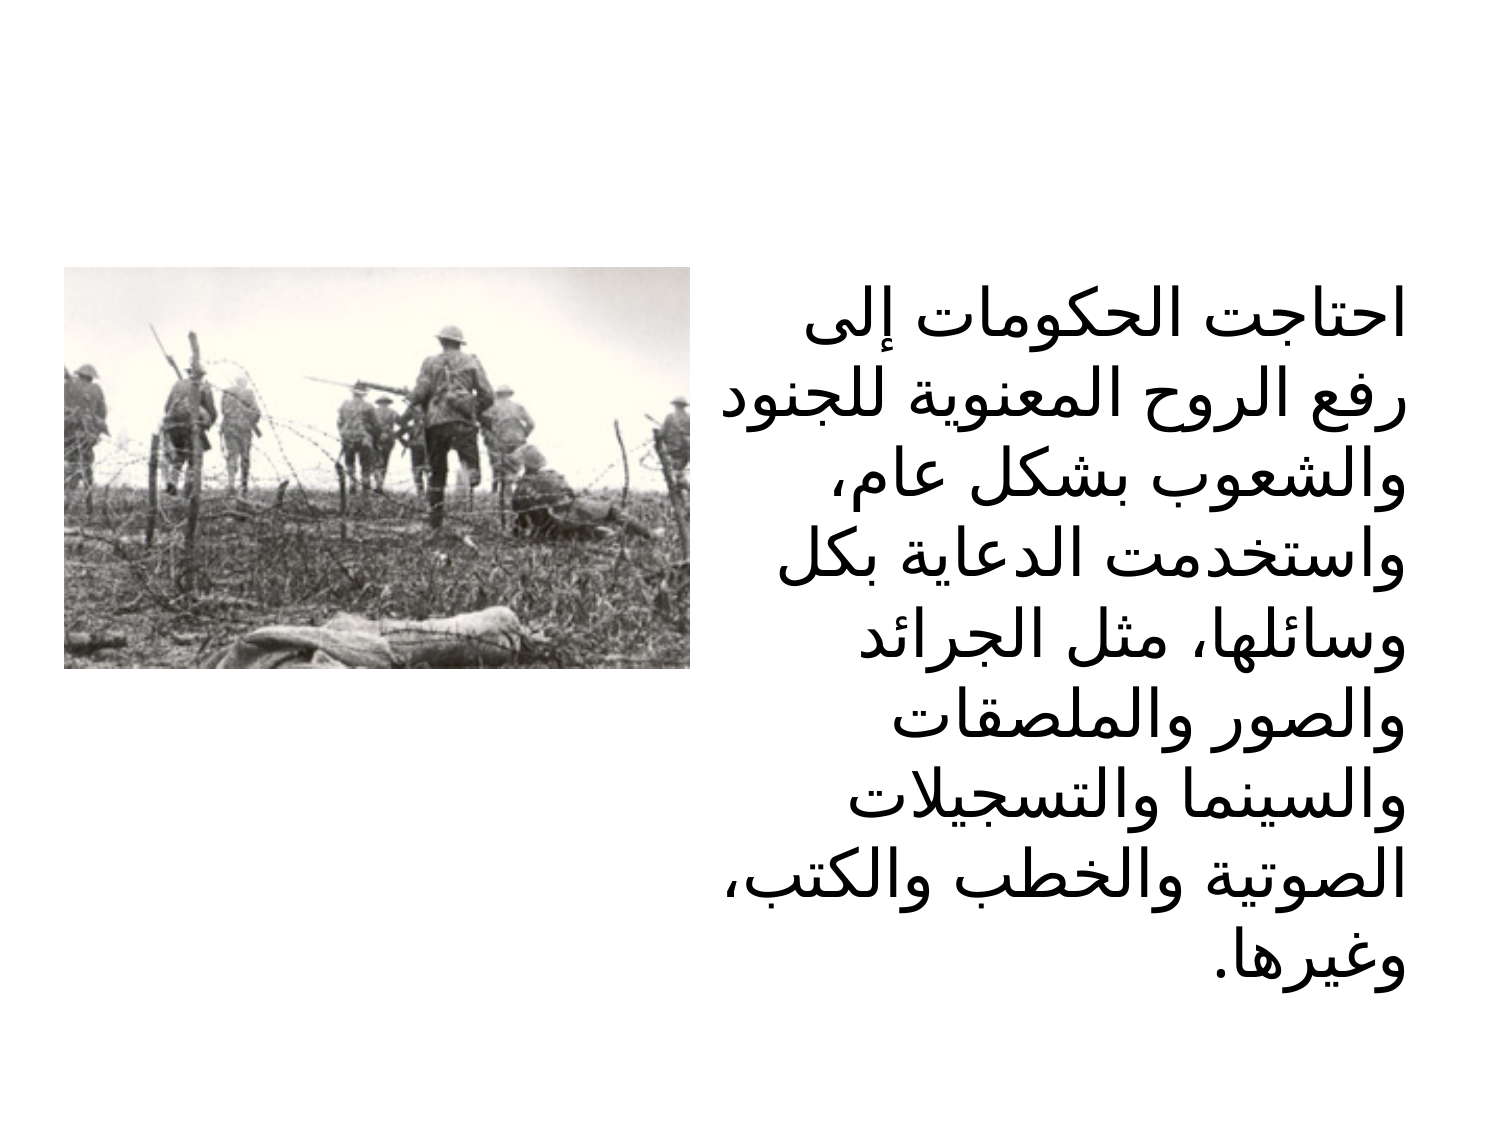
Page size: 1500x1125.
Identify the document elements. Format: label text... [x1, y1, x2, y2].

list احتاجت الحكومات إلى رفع الروح المعنوية للجنود والشعوب بشكل عام، واستخدمت الدعاية بكل وسائلها، مثل الجرائد والصور والملصقات والسينما والتسجيلات الصوتية والخطب والكتب، وغيرها. [690, 262, 1425, 1005]
picture [64, 266, 690, 670]
